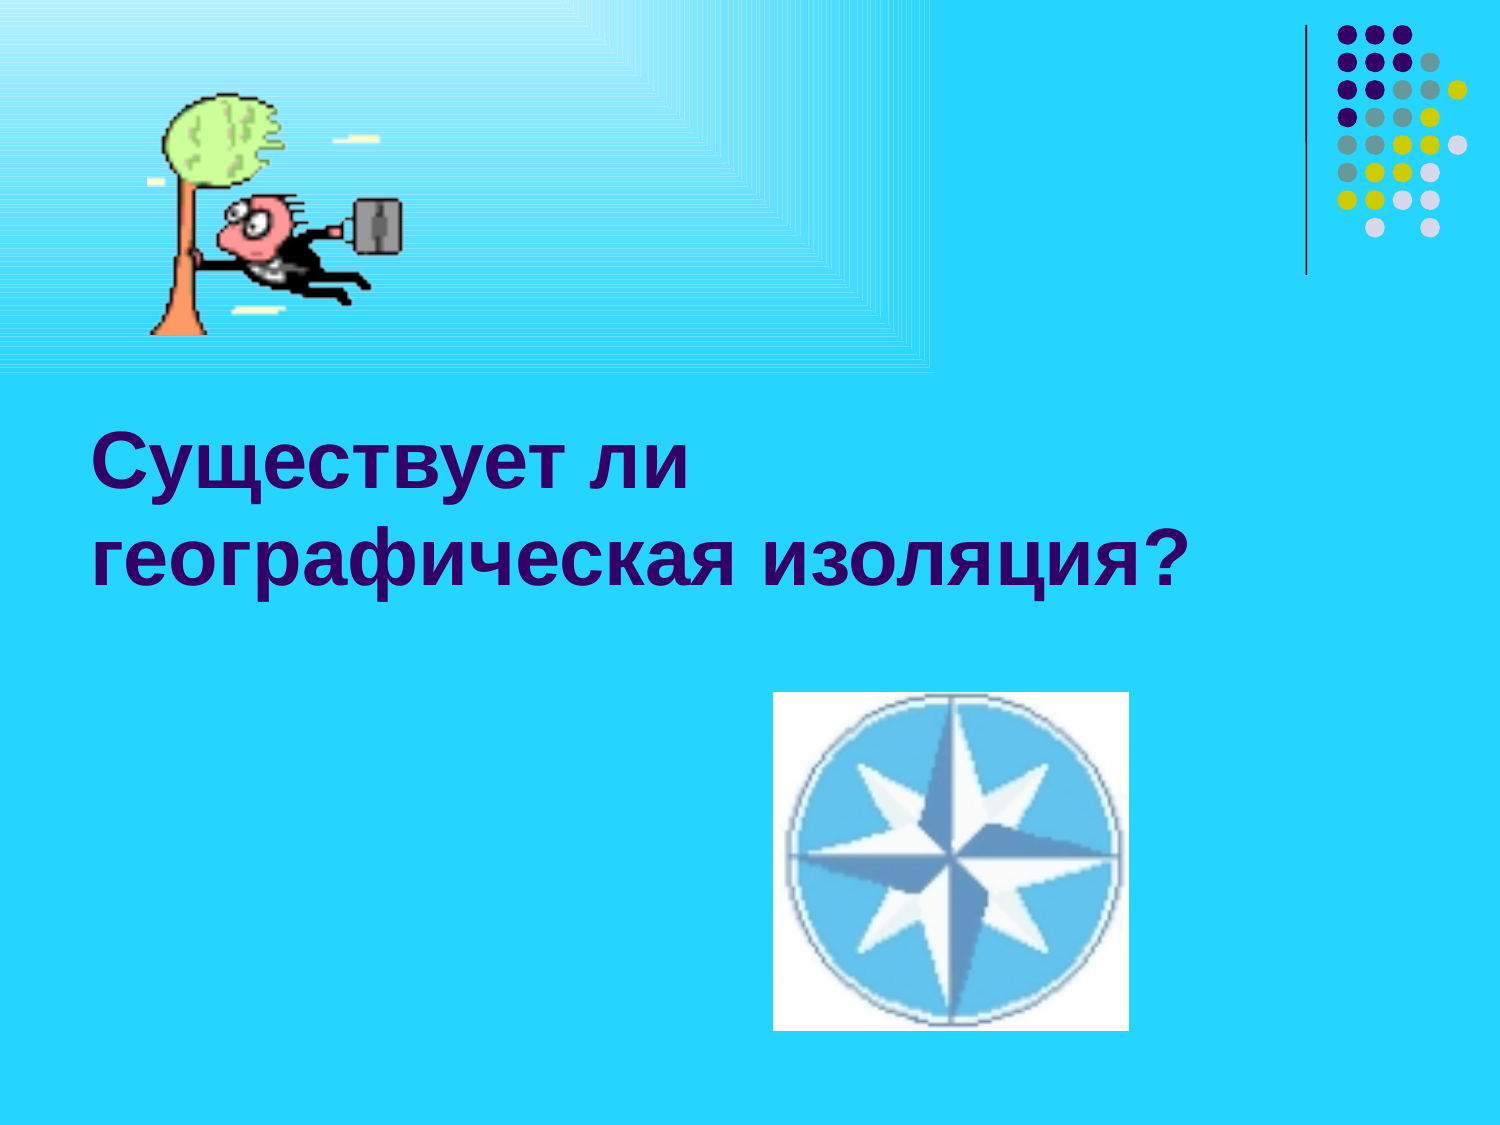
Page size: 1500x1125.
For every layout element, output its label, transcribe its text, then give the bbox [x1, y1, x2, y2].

picture [773, 692, 1129, 1031]
picture [147, 89, 420, 335]
list [74, 281, 1426, 1006]
title Существует ли географическая изоляция? [74, 19, 1313, 281]
